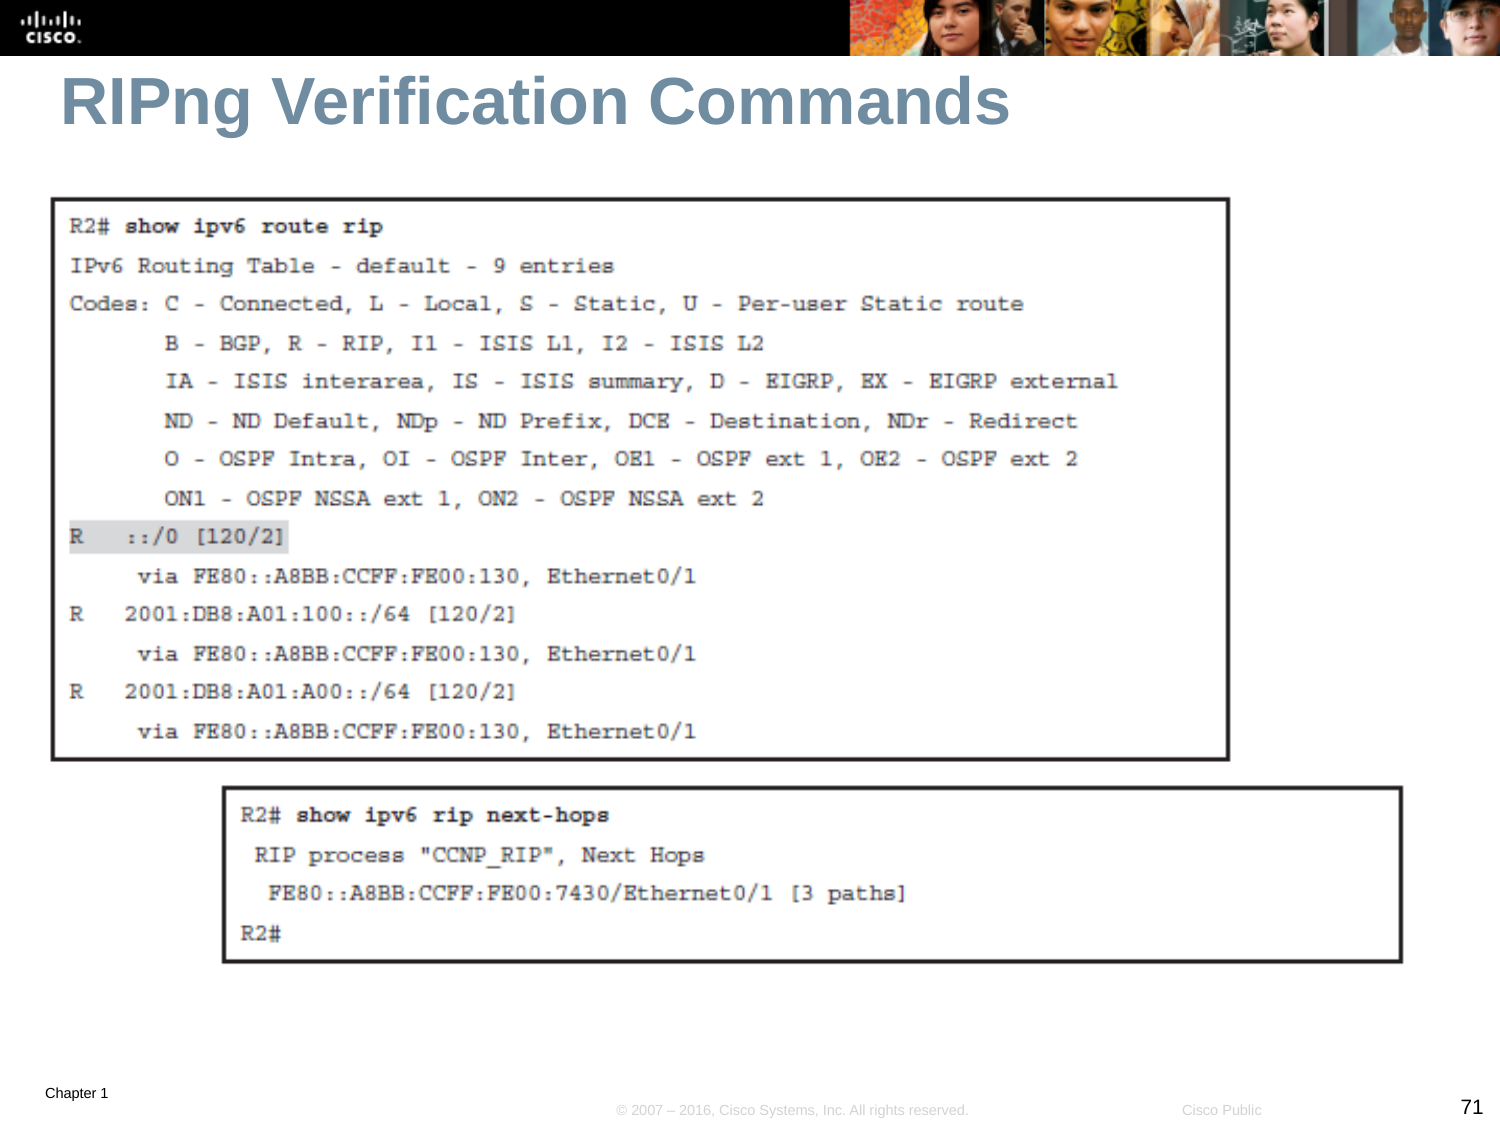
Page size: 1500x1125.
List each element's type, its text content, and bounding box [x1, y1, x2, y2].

picture [45, 181, 1412, 977]
picture [0, 0, 1500, 56]
title RIPng Verification Commands [45, 59, 1444, 182]
